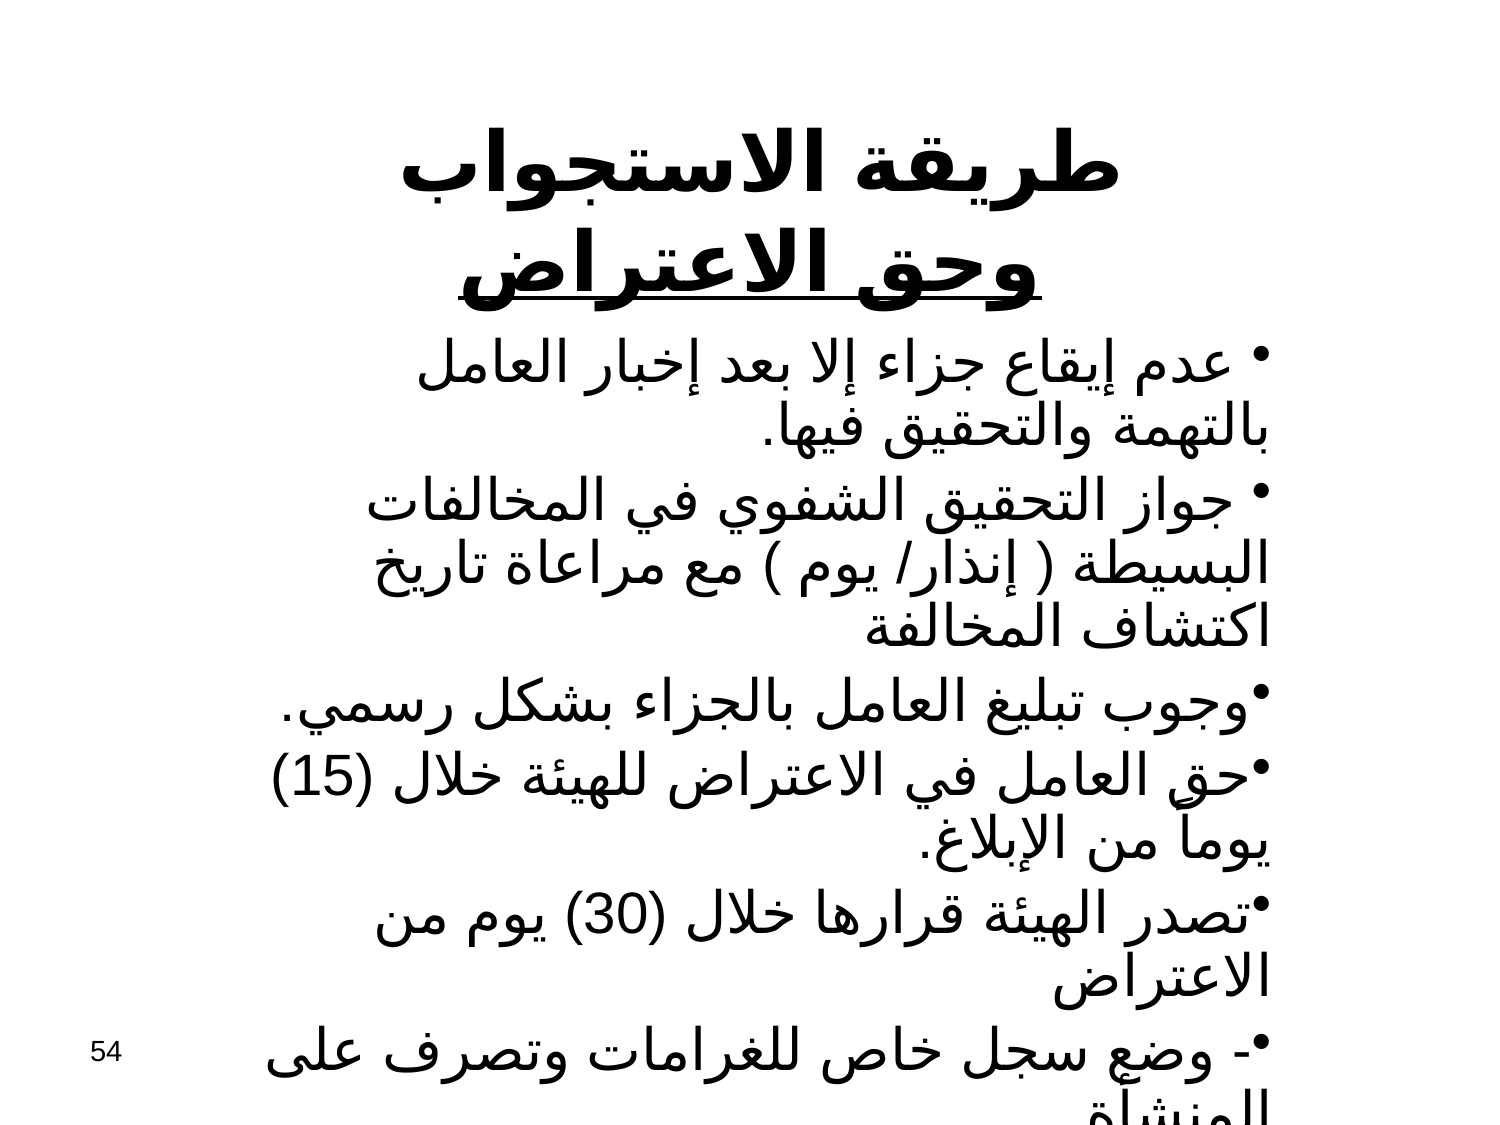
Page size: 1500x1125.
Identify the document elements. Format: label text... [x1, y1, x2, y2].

subtitle عدم إيقاع جزاء إلا بعد إخبار العامل بالتهمة والتحقيق فيها. جواز التحقيق الشفوي في المخالفات البسيطة ( إنذار/ يوم ) مع مراعاة تاريخ اكتشاف المخالفة وجوب تبليغ العامل بالجزاء بشكل رسمي. حق العامل في الاعتراض للهيئة خلال (15) يوماً من الإبلاغ. تصدر الهيئة قرارها خلال (30) يوم من الاعتراض - وضع سجل خاص للغرامات وتصرف على المنشأة. [237, 324, 1288, 951]
slide_number 54 [74, 1024, 426, 1103]
title طريقة الاستجواب وحق الاعتراض [112, 87, 1388, 329]
